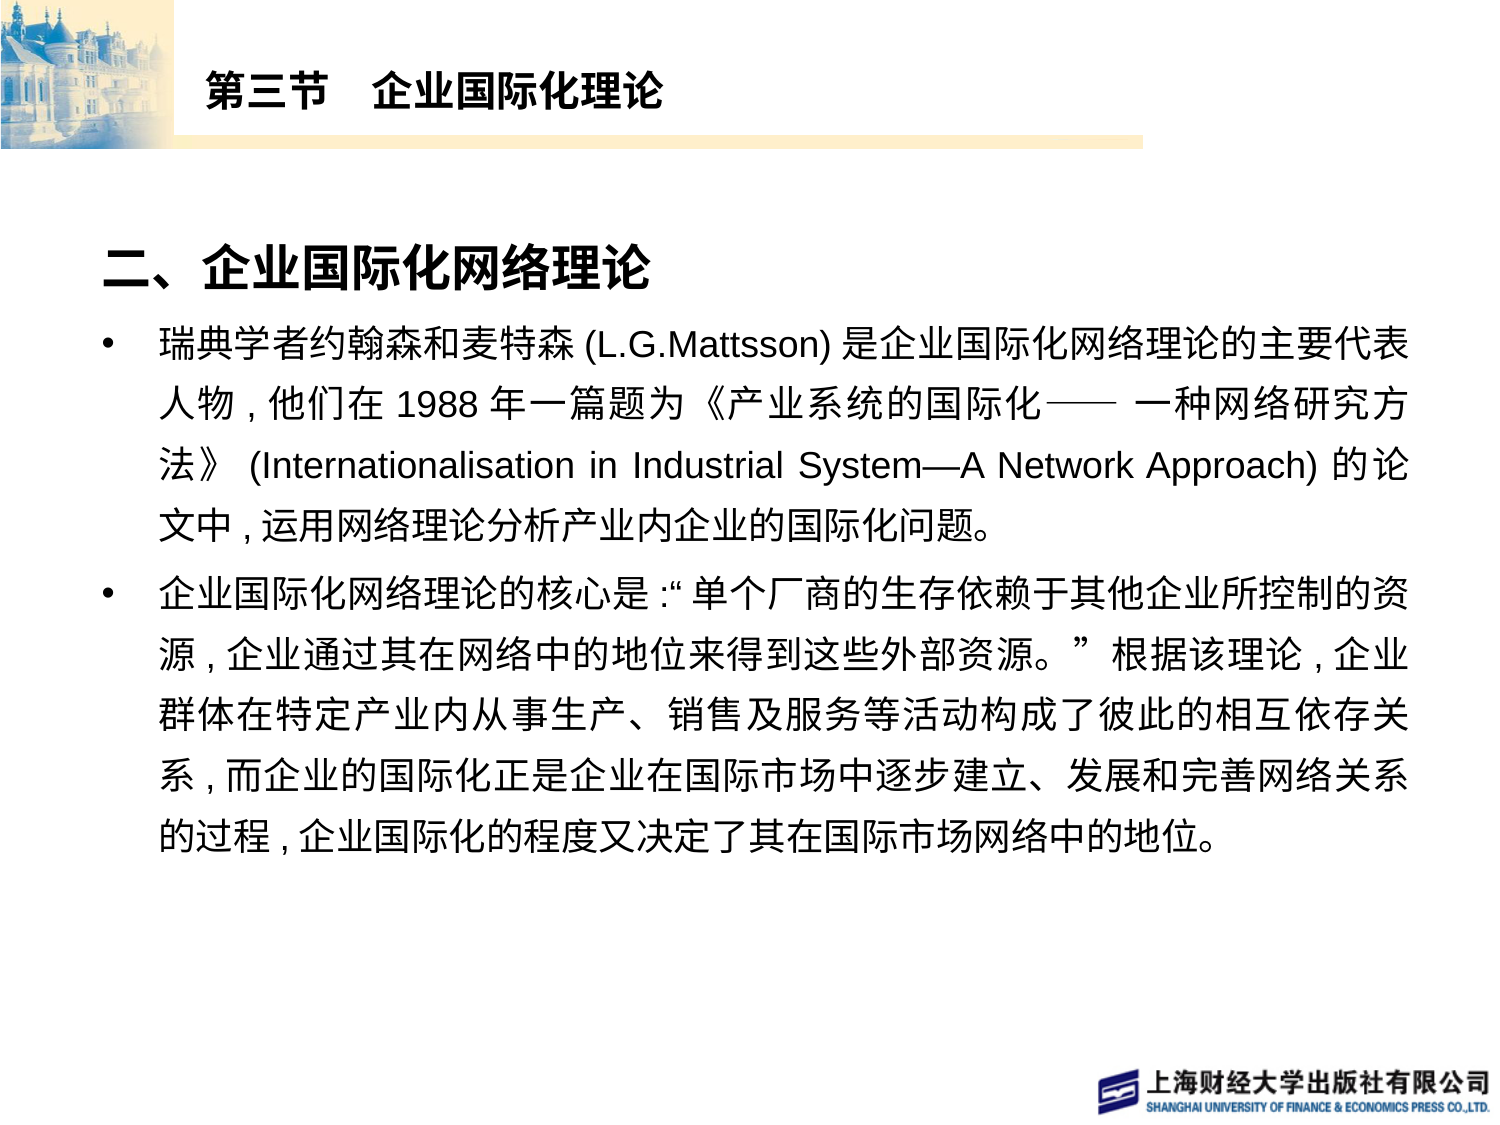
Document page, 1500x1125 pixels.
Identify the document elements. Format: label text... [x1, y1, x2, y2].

list 二、企业国际化网络理论 瑞典学者约翰森和麦特森(L.G.Mattsson)是企业国际化网络理论的主要代表人物,他们在1988年一篇题为《产业系统的国际化—— 一种网络研究方法》(Internationalisation in Industrial System—A Network Approach)的论文中,运用网络理论分析产业内企业的国际化问题。 企业国际化网络理论的核心是:“单个厂商的生存依赖于其他企业所控制的资源,企业通过其在网络中的地位来得到这些外部资源。”根据该理论,企业群体在特定产业内从事生产、销售及服务等活动构成了彼此的相互依存关系,而企业的国际化正是企业在国际市场中逐步建立、发展和完善网络关系的过程,企业国际化的程度又决定了其在国际市场网络中的地位。 [86, 207, 1425, 1071]
title 第三节 企业国际化理论 [189, 36, 1262, 143]
picture [0, 0, 1143, 149]
picture [1097, 1065, 1494, 1120]
